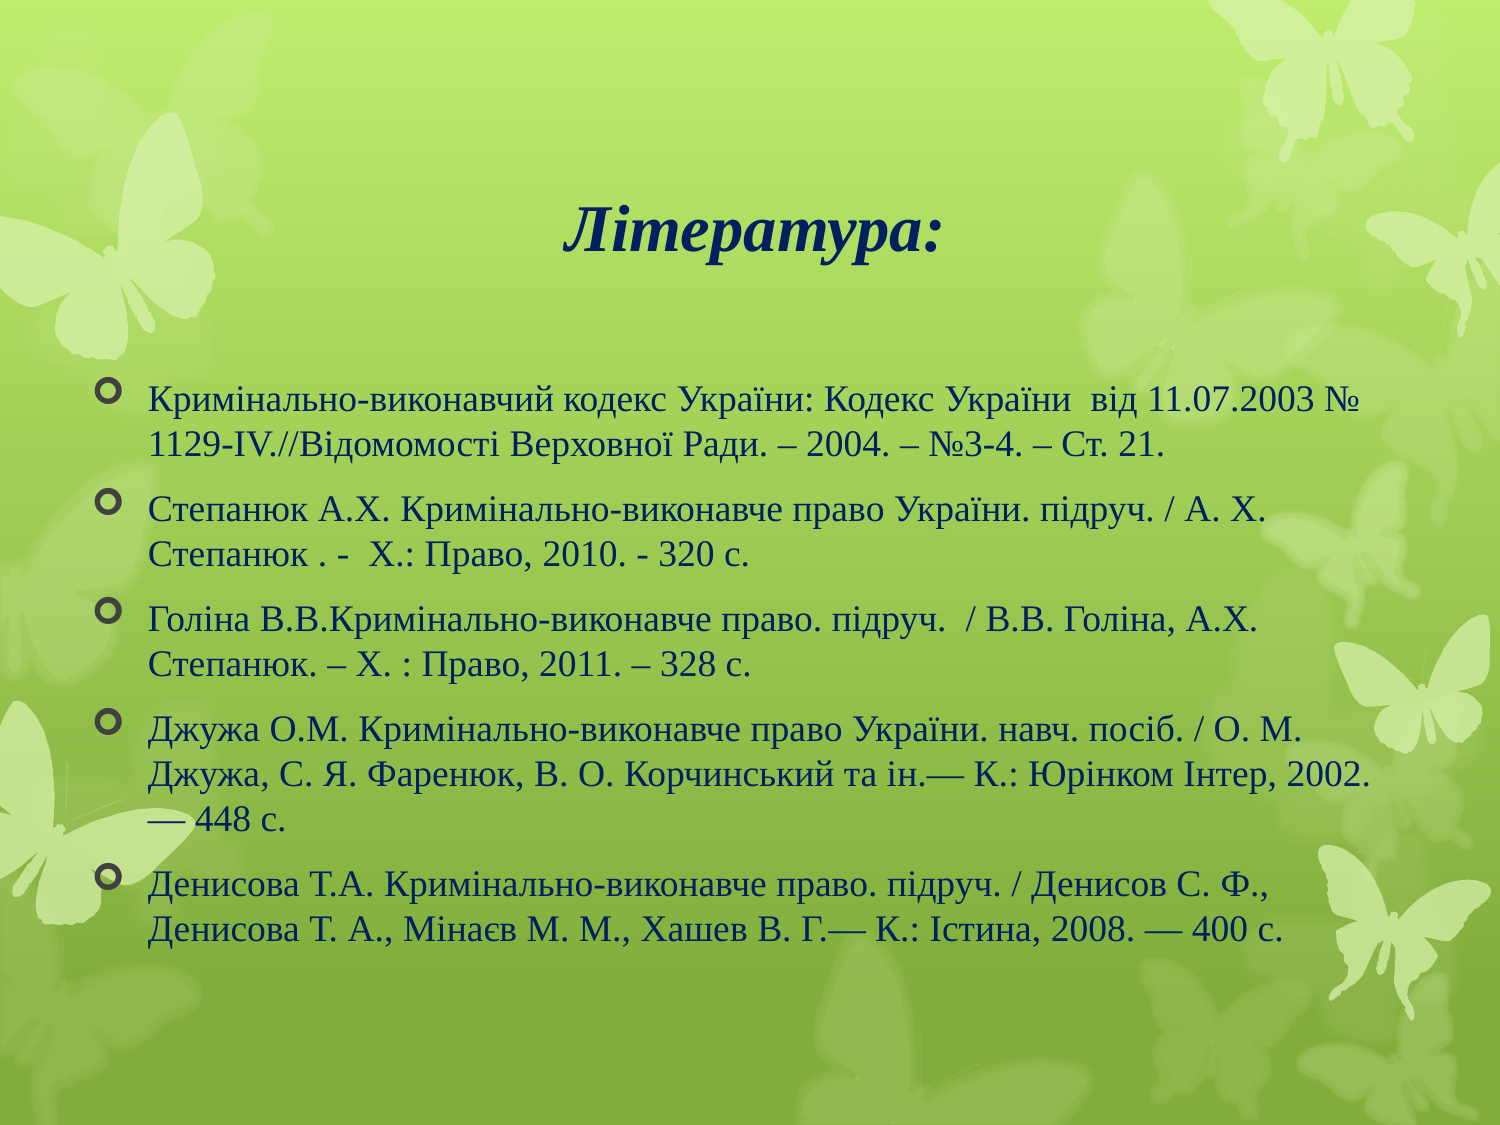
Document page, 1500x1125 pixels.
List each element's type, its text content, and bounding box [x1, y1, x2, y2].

list Кримінально-виконавчий кодекс України: Кодекс України від 11.07.2003 № 1129-IV.//Відомомості Верховної Ради. – 2004. – №3-4. – Ст. 21. Степанюк А.Х. Кримінально-виконавче право України. підруч. / А. Х. Степанюк . - X.: Право, 2010. - 320 с. Голіна В.В.Кримінально-виконавче право. підруч. / В.В. Голіна, А.Х. Степанюк. – Х. : Право, 2011. – 328 с. Джужа О.М. Кримінально-виконавче право України. навч. посіб. / О. М. Джужа, С. Я. Фаренюк, В. О. Корчинський та ін.— К.: Юрінком Інтер, 2002. — 448 с. Денисова Т.А. Кримінально-виконавче право. підруч. / Денисов С. Ф., Денисова Т. А., Мінаєв М. М., Хашев В. Г.— К.: Істина, 2008. — 400 с. [76, 296, 1412, 962]
title Література: [171, 149, 1340, 296]
